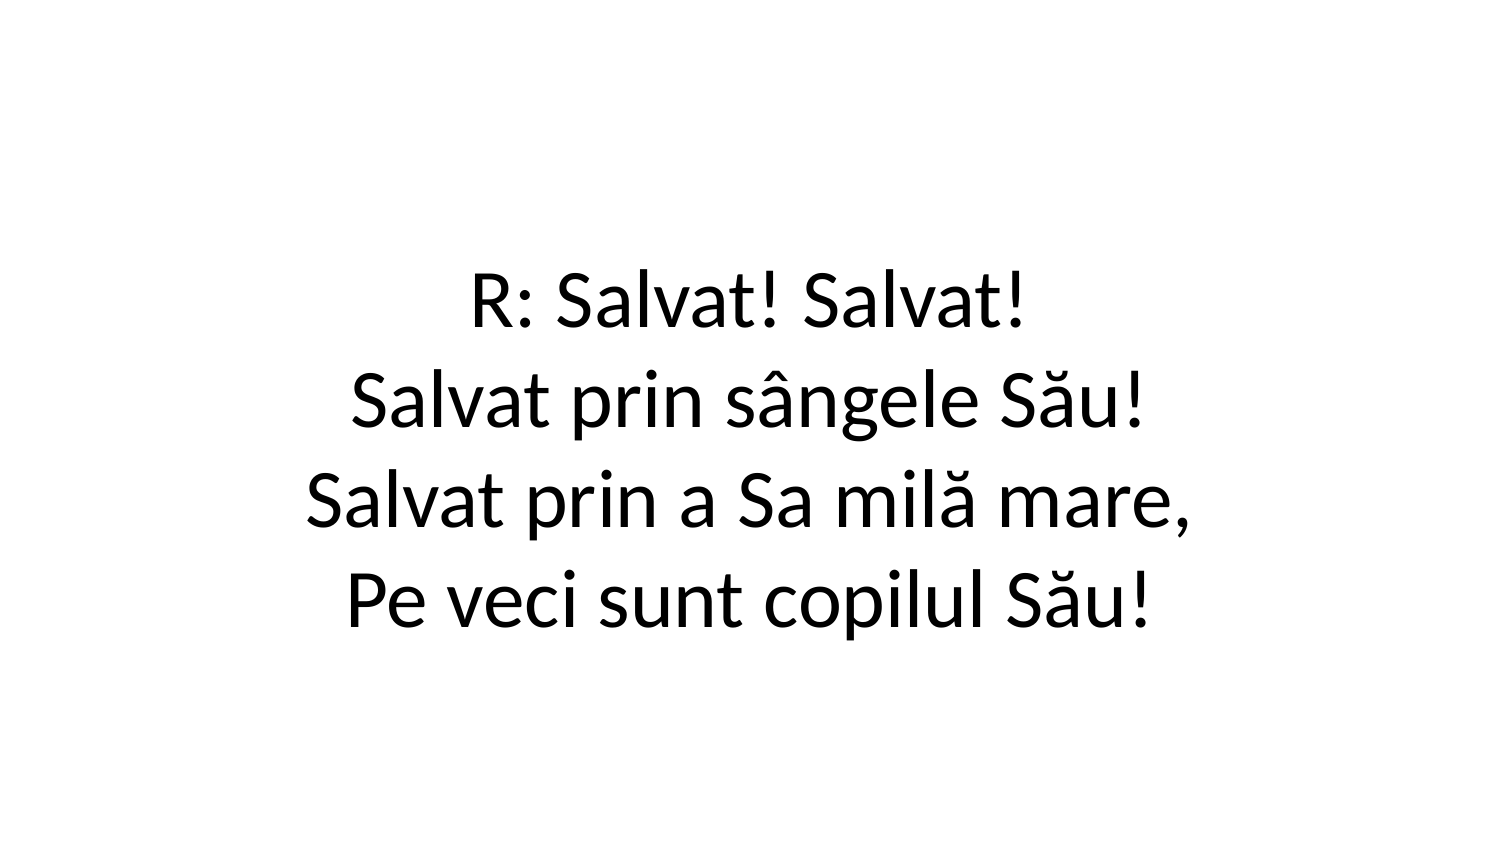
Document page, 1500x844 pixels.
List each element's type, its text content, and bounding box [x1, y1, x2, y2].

text_box R: Salvat! Salvat! Salvat prin sângele Său! Salvat prin a Sa milă mare, Pe veci sunt copilul Său! [290, 192, 1210, 652]
